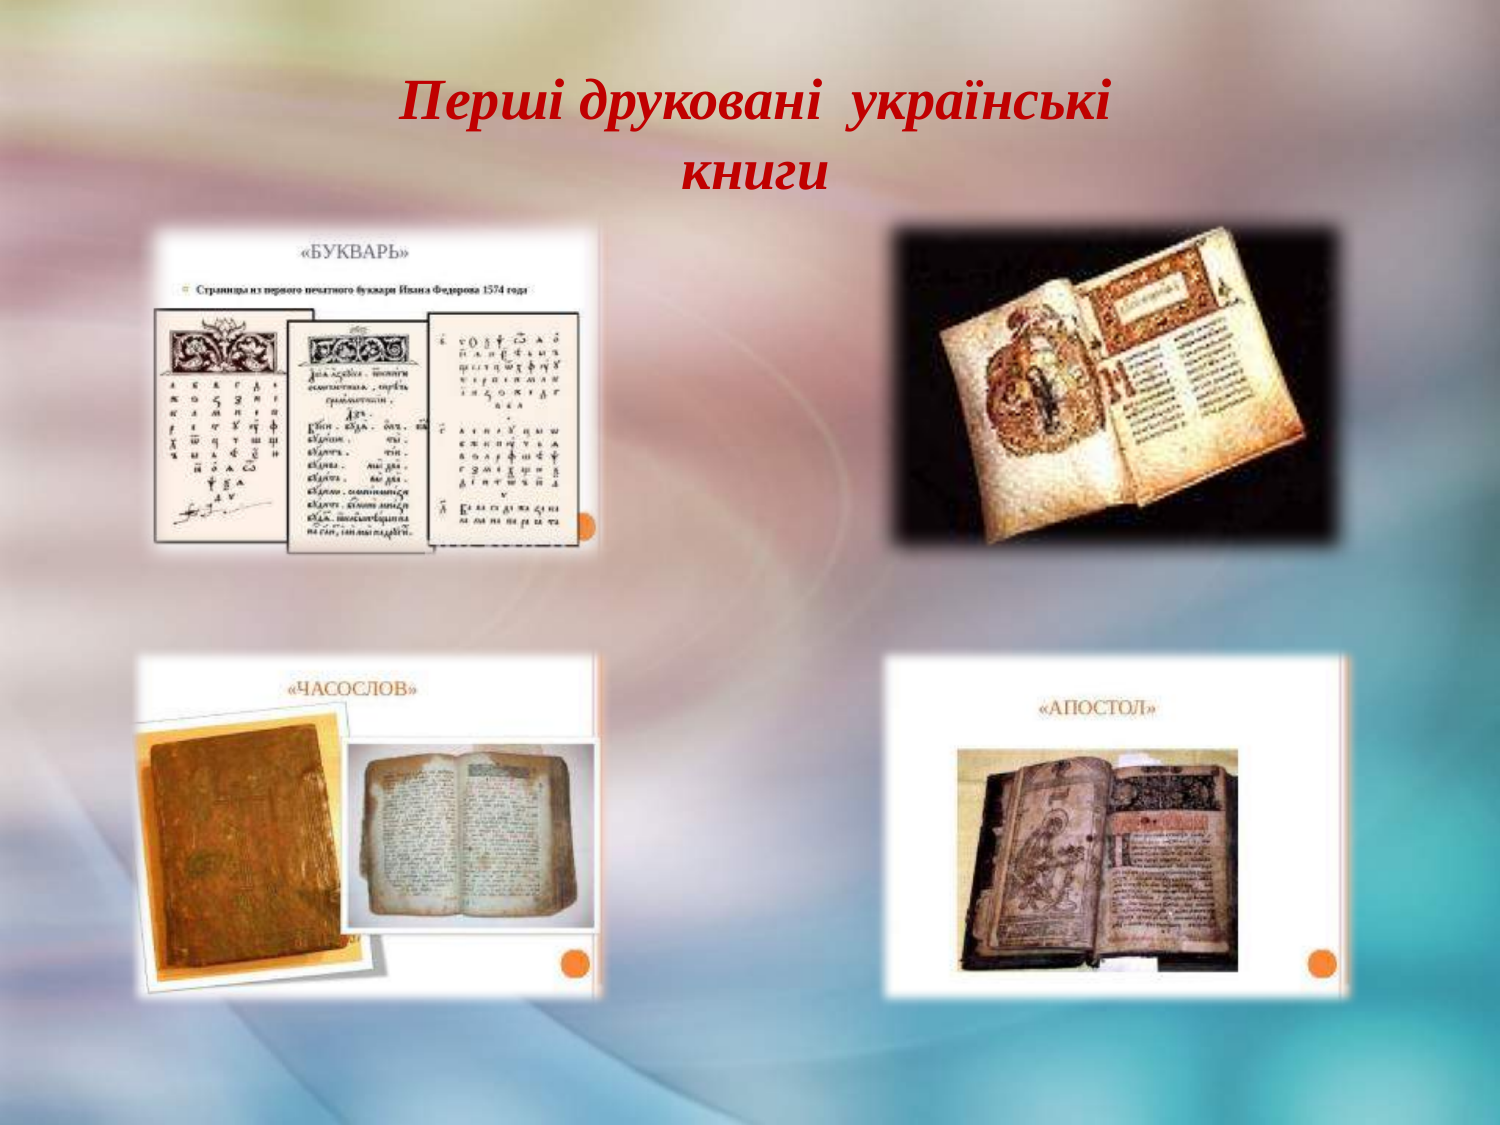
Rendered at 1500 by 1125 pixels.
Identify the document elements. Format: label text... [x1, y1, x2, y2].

text_box Перші друковані українські книги [334, 64, 1178, 199]
picture [0, 0, 1500, 1125]
